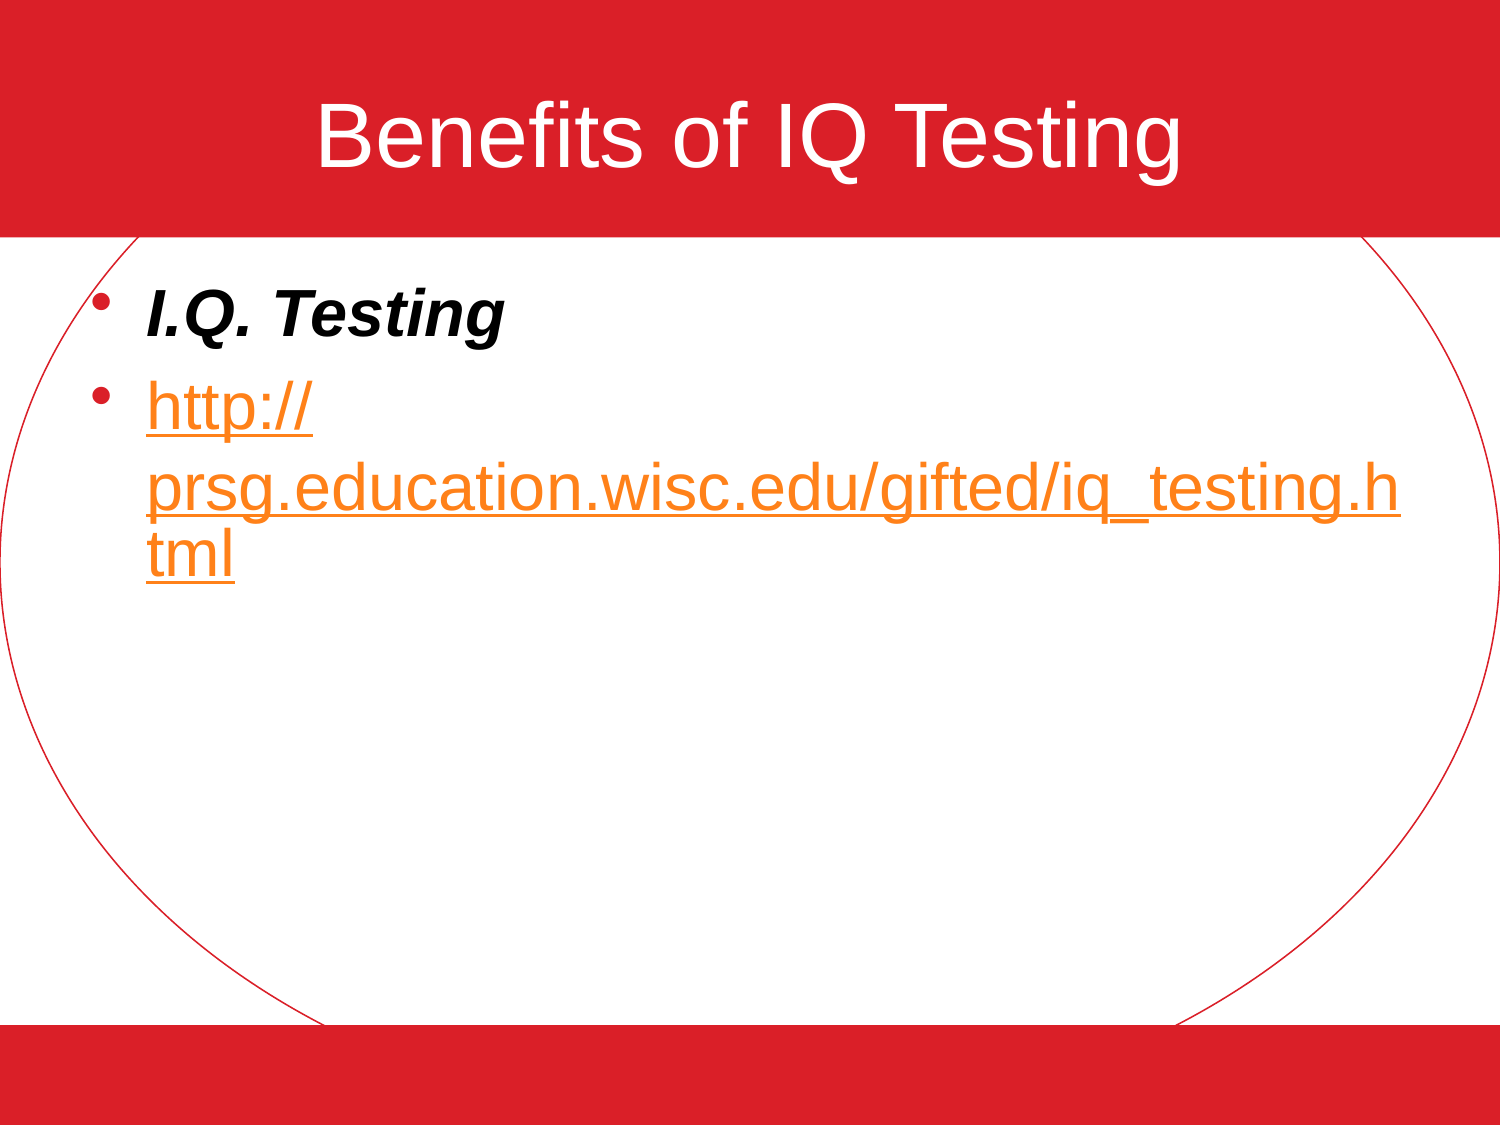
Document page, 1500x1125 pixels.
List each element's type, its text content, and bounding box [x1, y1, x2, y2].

list I.Q. Testing http://prsg.education.wisc.edu/gifted/iq_testing.html [74, 262, 1426, 1006]
title Benefits of IQ Testing [74, 37, 1426, 226]
